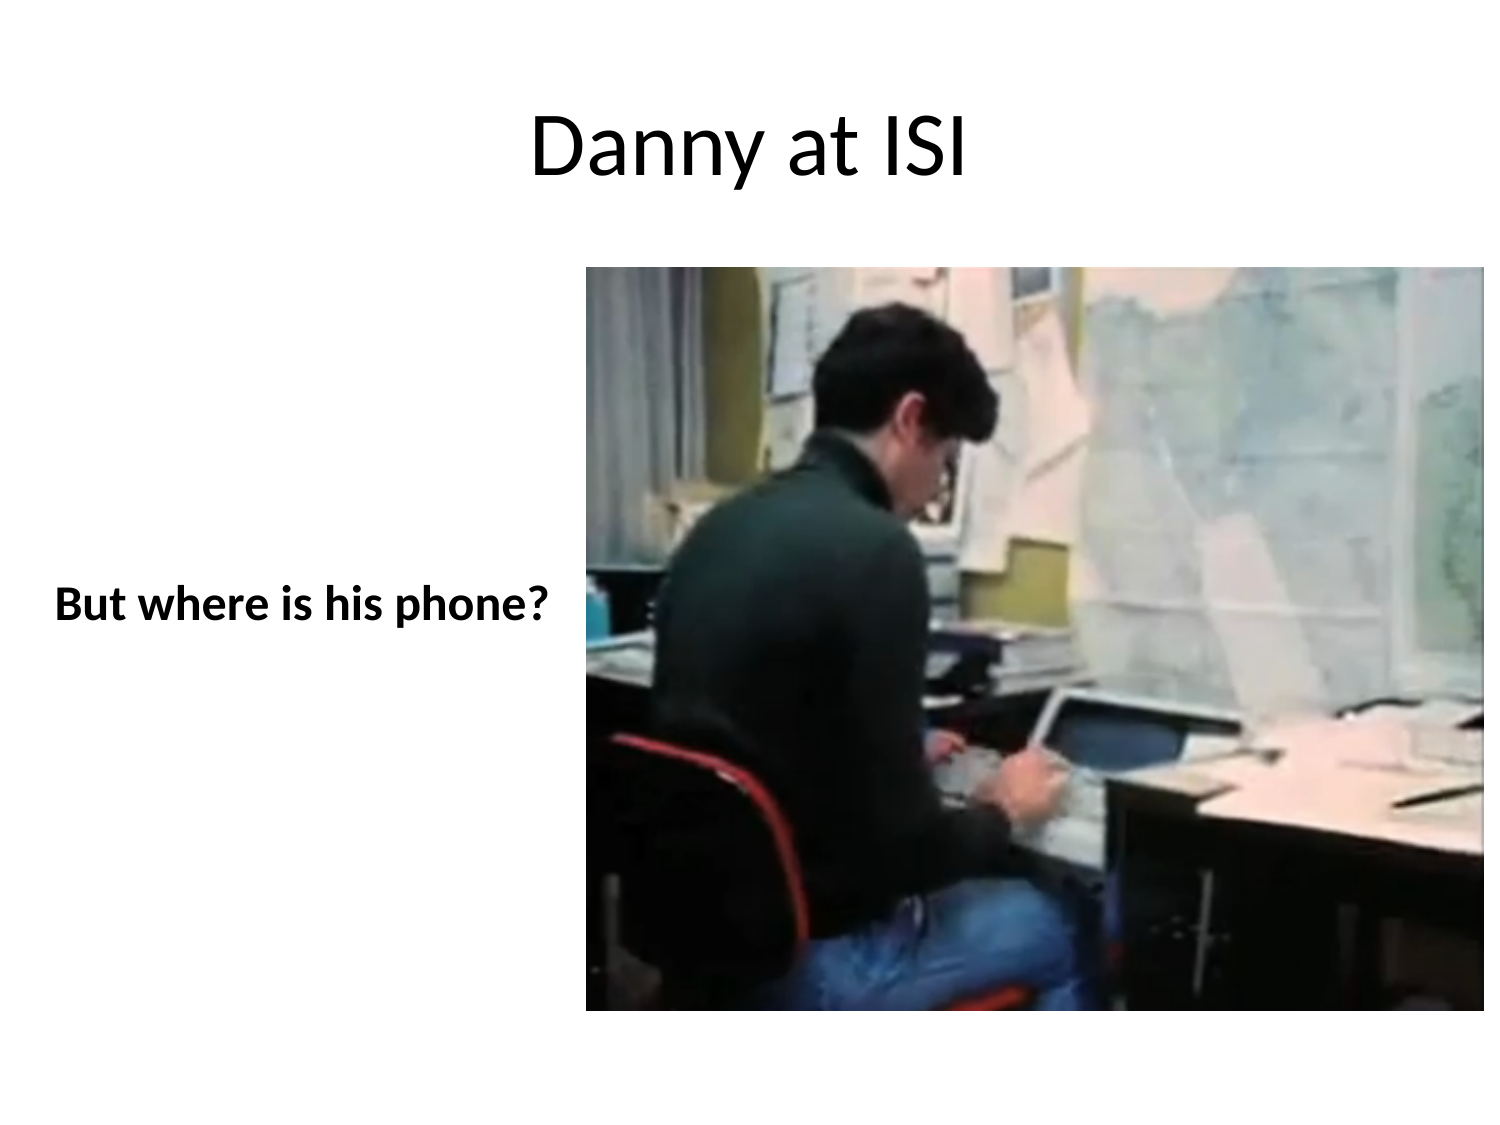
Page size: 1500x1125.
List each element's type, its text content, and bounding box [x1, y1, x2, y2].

text_box But where is his phone? [39, 563, 354, 638]
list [359, 267, 1500, 1011]
title Danny at ISI [75, 45, 1425, 233]
